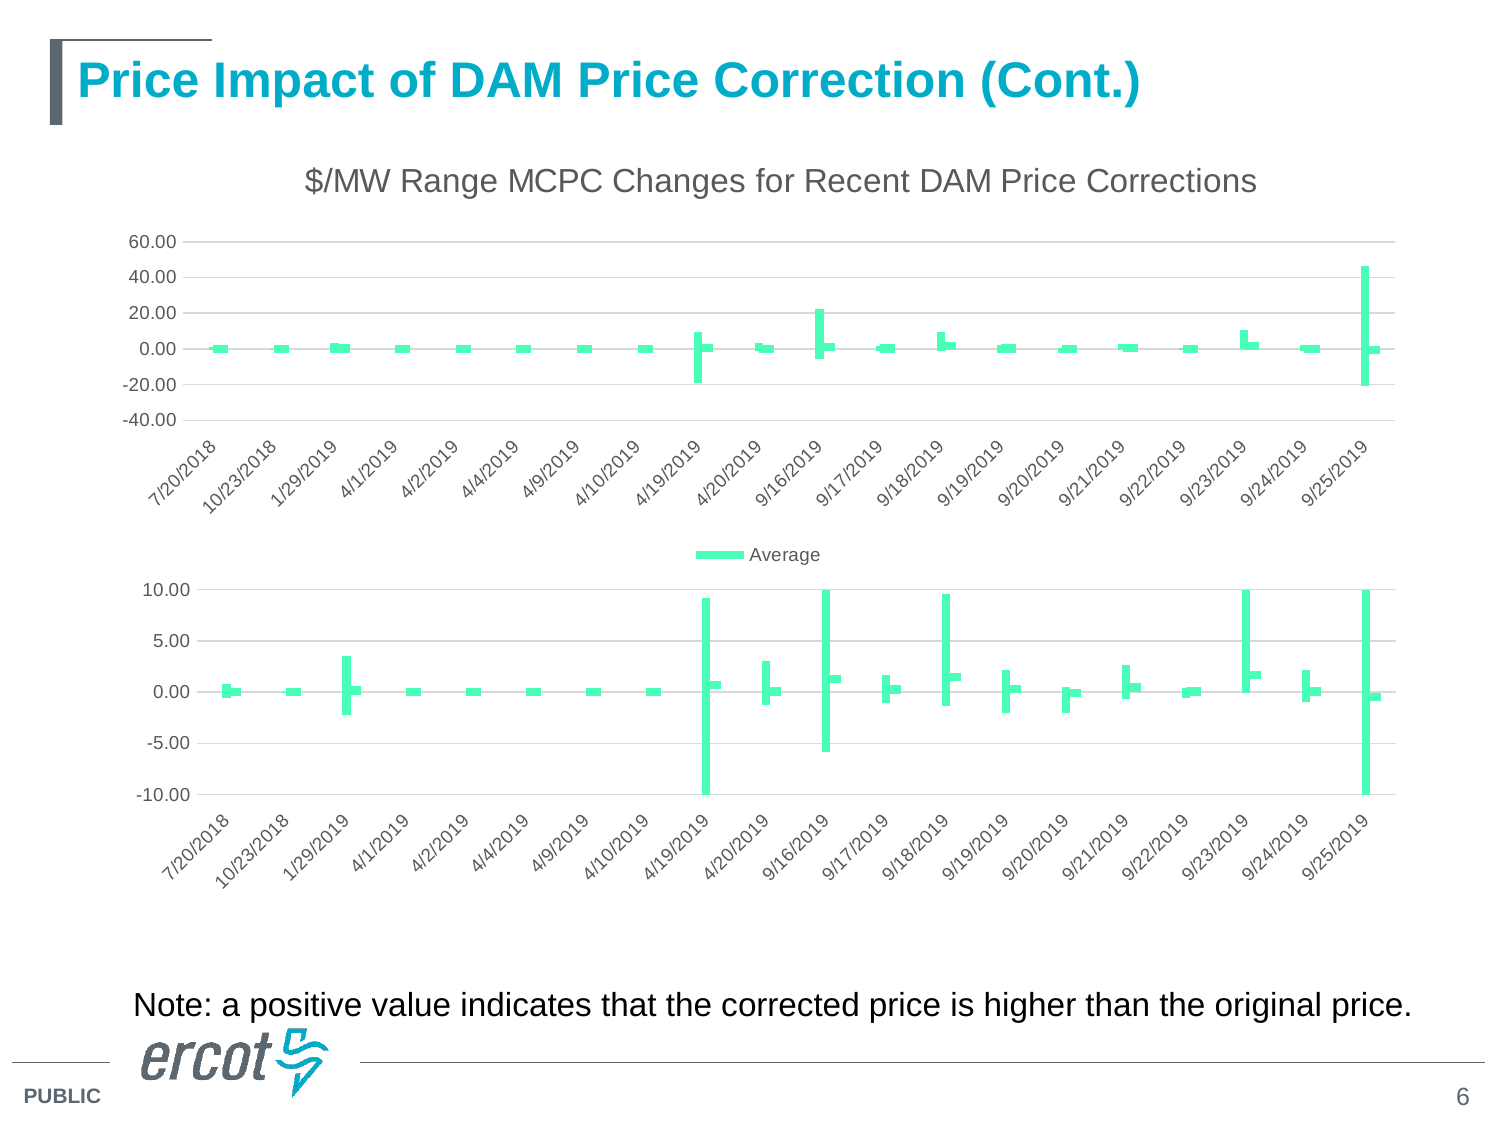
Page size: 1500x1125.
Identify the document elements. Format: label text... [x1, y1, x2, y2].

chart [95, 149, 1423, 901]
text_box Note: a positive value indicates that the corrected price is higher than the original price. [118, 976, 1450, 1031]
picture [137, 1031, 332, 1100]
title Price Impact of DAM Price Correction (Cont.) [62, 39, 1450, 228]
